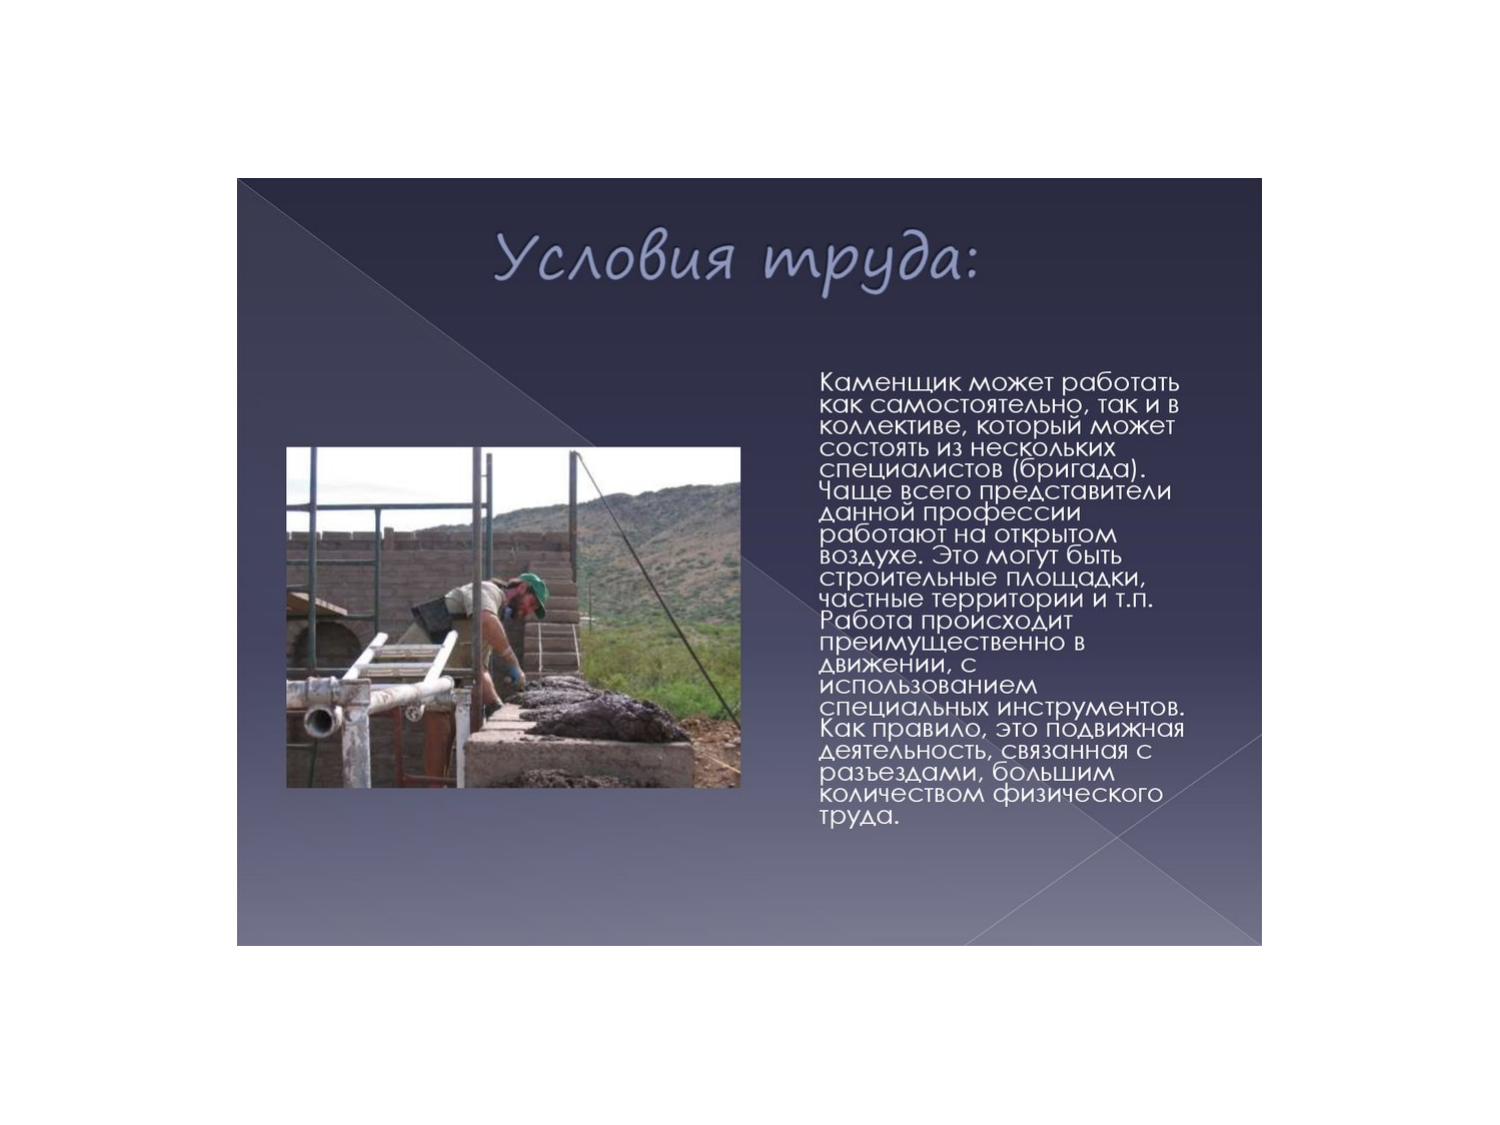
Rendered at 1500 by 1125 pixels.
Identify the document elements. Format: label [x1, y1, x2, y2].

picture [237, 178, 1263, 947]
